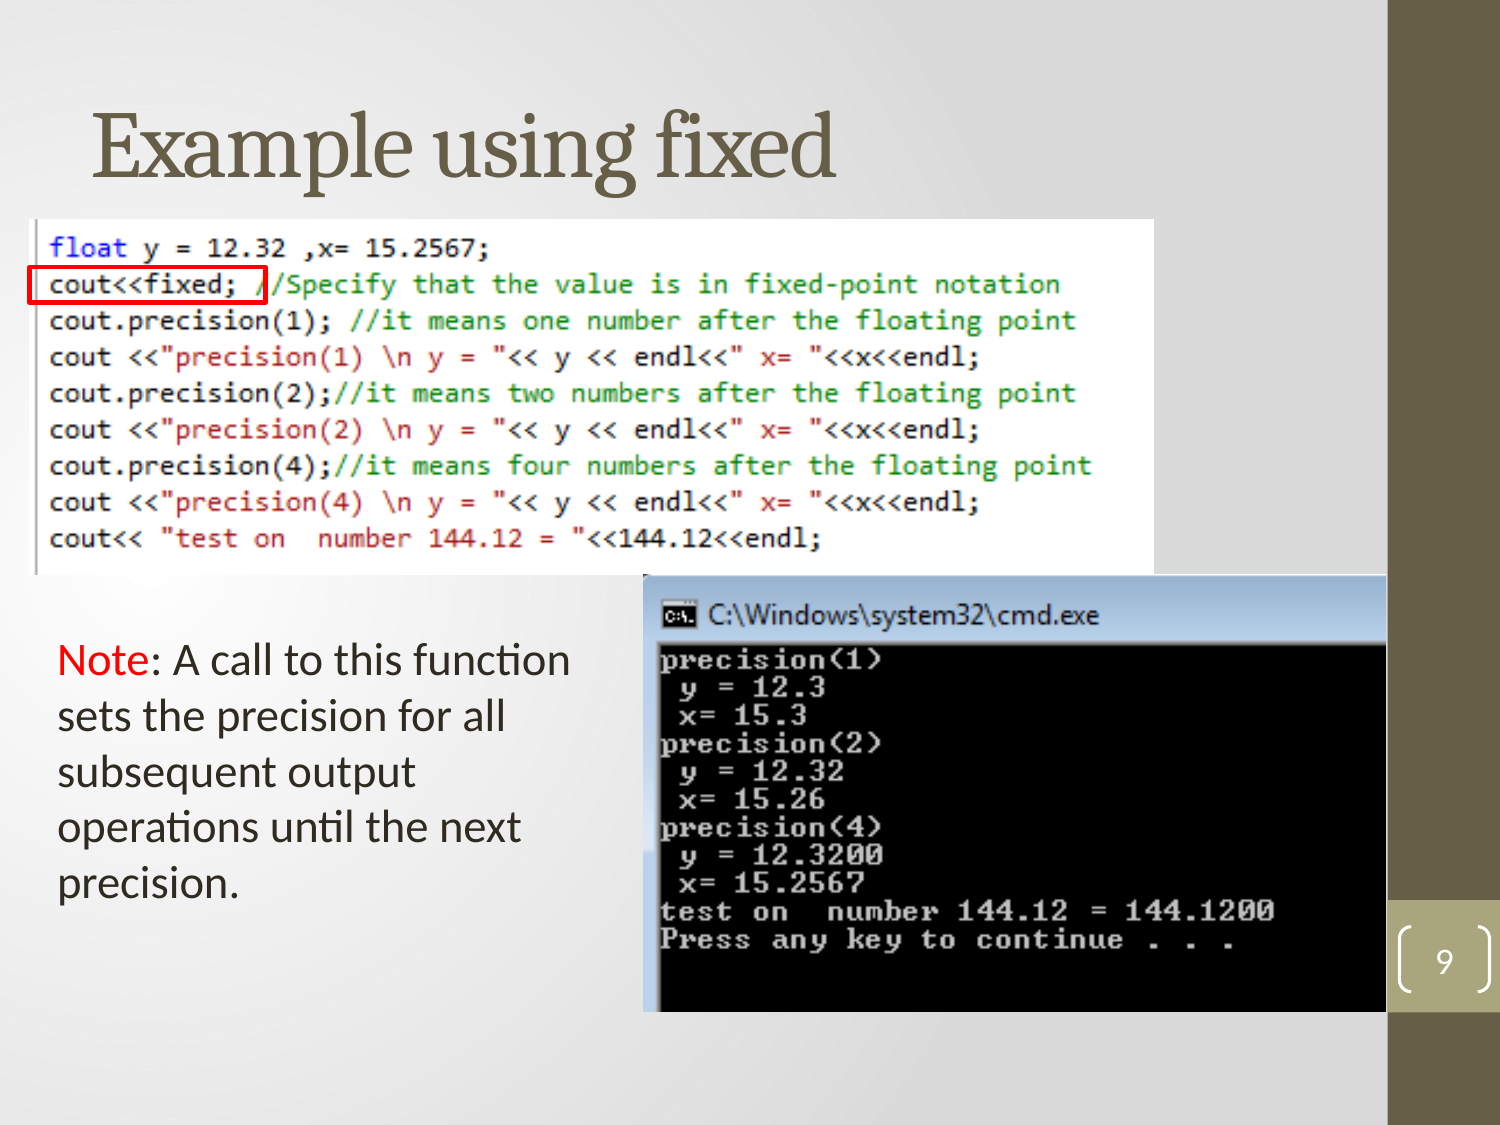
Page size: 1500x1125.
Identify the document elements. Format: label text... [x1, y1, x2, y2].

list Note: A call to this function sets the precision for all subsequent output operations until the next precision. [24, 621, 640, 917]
slide_number 9 [1397, 925, 1492, 994]
title Example using fixed [75, 45, 1325, 233]
picture [28, 219, 1386, 1012]
